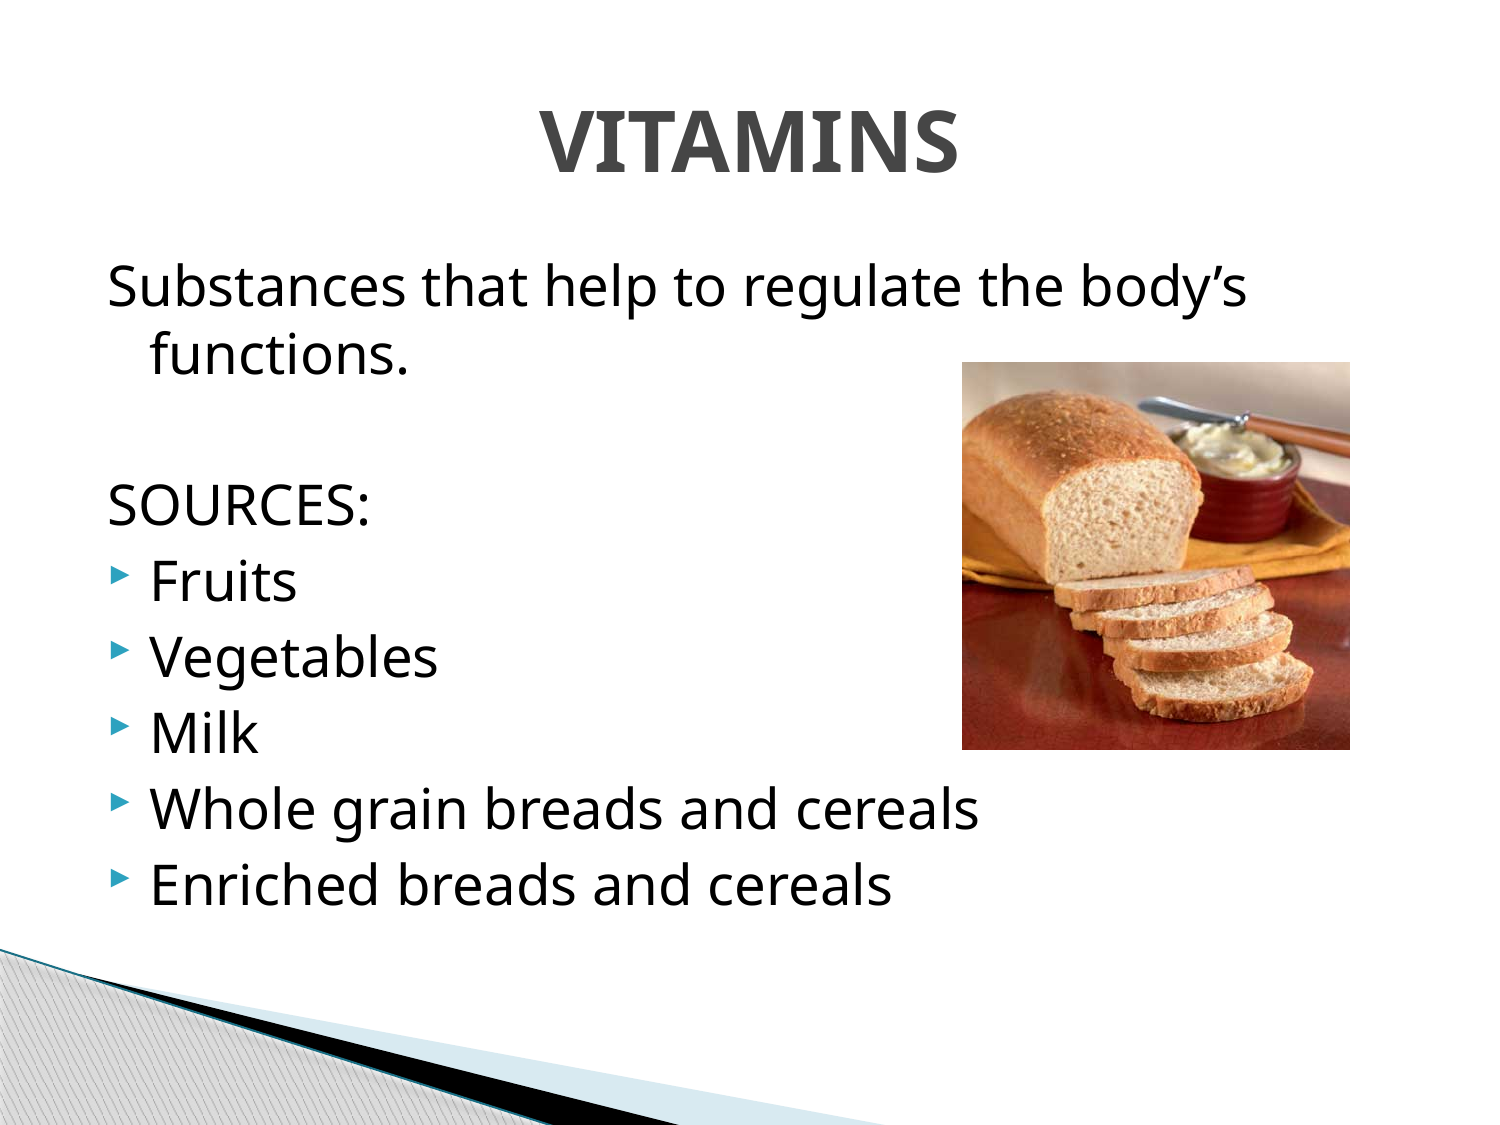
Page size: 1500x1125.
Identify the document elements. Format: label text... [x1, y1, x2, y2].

list Substances that help to regulate the body’s functions. SOURCES: Fruits Vegetables Milk Whole grain breads and cereals Enriched breads and cereals [75, 243, 1425, 986]
picture [962, 362, 1351, 751]
title VITAMINS [75, 45, 1425, 233]
